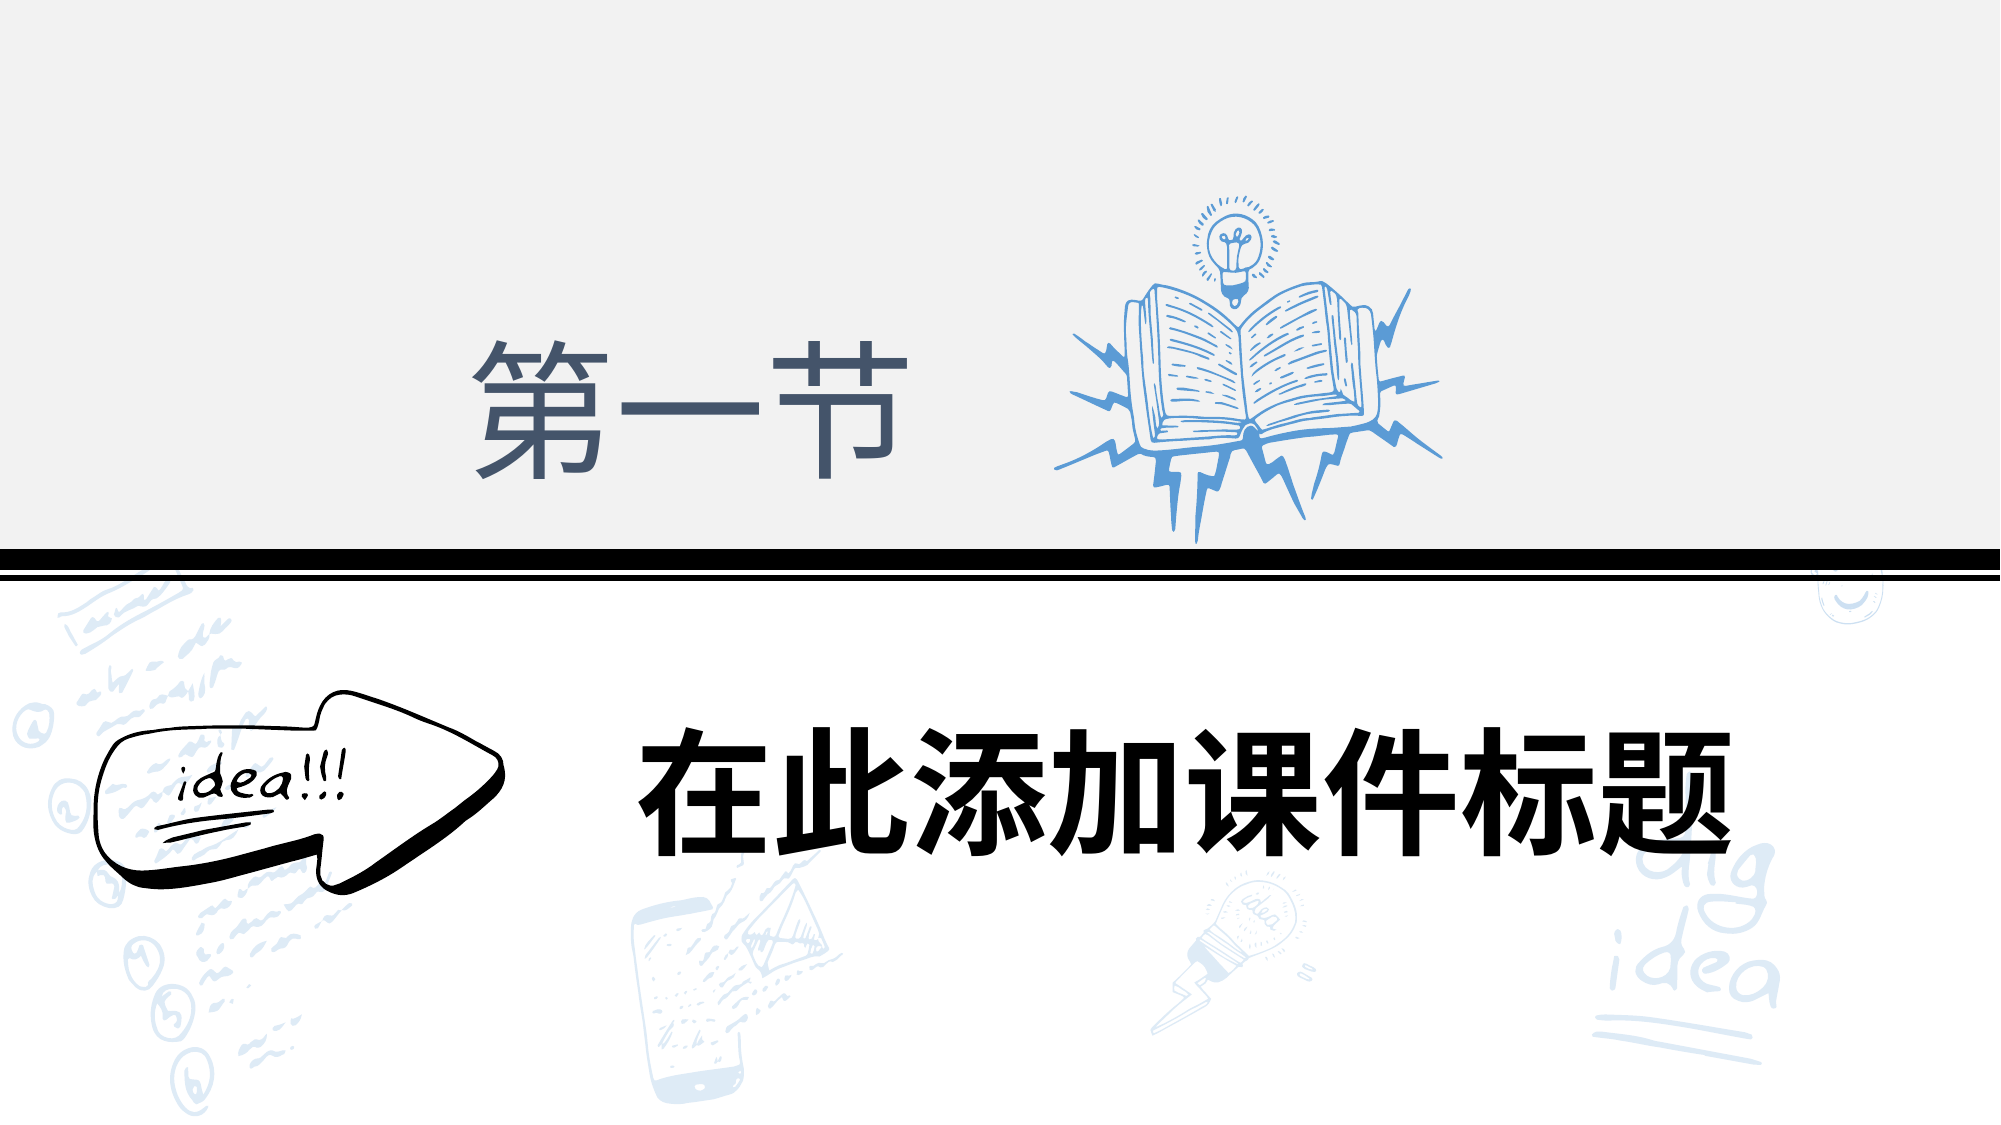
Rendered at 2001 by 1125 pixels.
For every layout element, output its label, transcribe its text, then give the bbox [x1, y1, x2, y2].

text_box [1247, 200, 1253, 207]
text_box [0, 0, 2000, 549]
text_box [1206, 213, 1263, 310]
text_box [1201, 213, 1208, 221]
text_box 在此添加课件标题 [620, 699, 1751, 880]
text_box [1265, 262, 1272, 268]
text_box [1234, 196, 1239, 204]
text_box [1259, 272, 1265, 279]
text_box [93, 690, 506, 896]
text_box [1270, 246, 1279, 252]
text_box 第一节 [450, 309, 931, 505]
text_box [1197, 219, 1204, 226]
text_box [1268, 255, 1275, 261]
text_box [1242, 195, 1247, 203]
text_box [1199, 264, 1205, 271]
text_box [1272, 240, 1280, 245]
text_box [1210, 203, 1216, 212]
text_box [1253, 203, 1260, 211]
text_box [1206, 205, 1212, 216]
text_box [1054, 281, 1443, 544]
text_box [1202, 270, 1208, 277]
text_box [1195, 259, 1203, 265]
